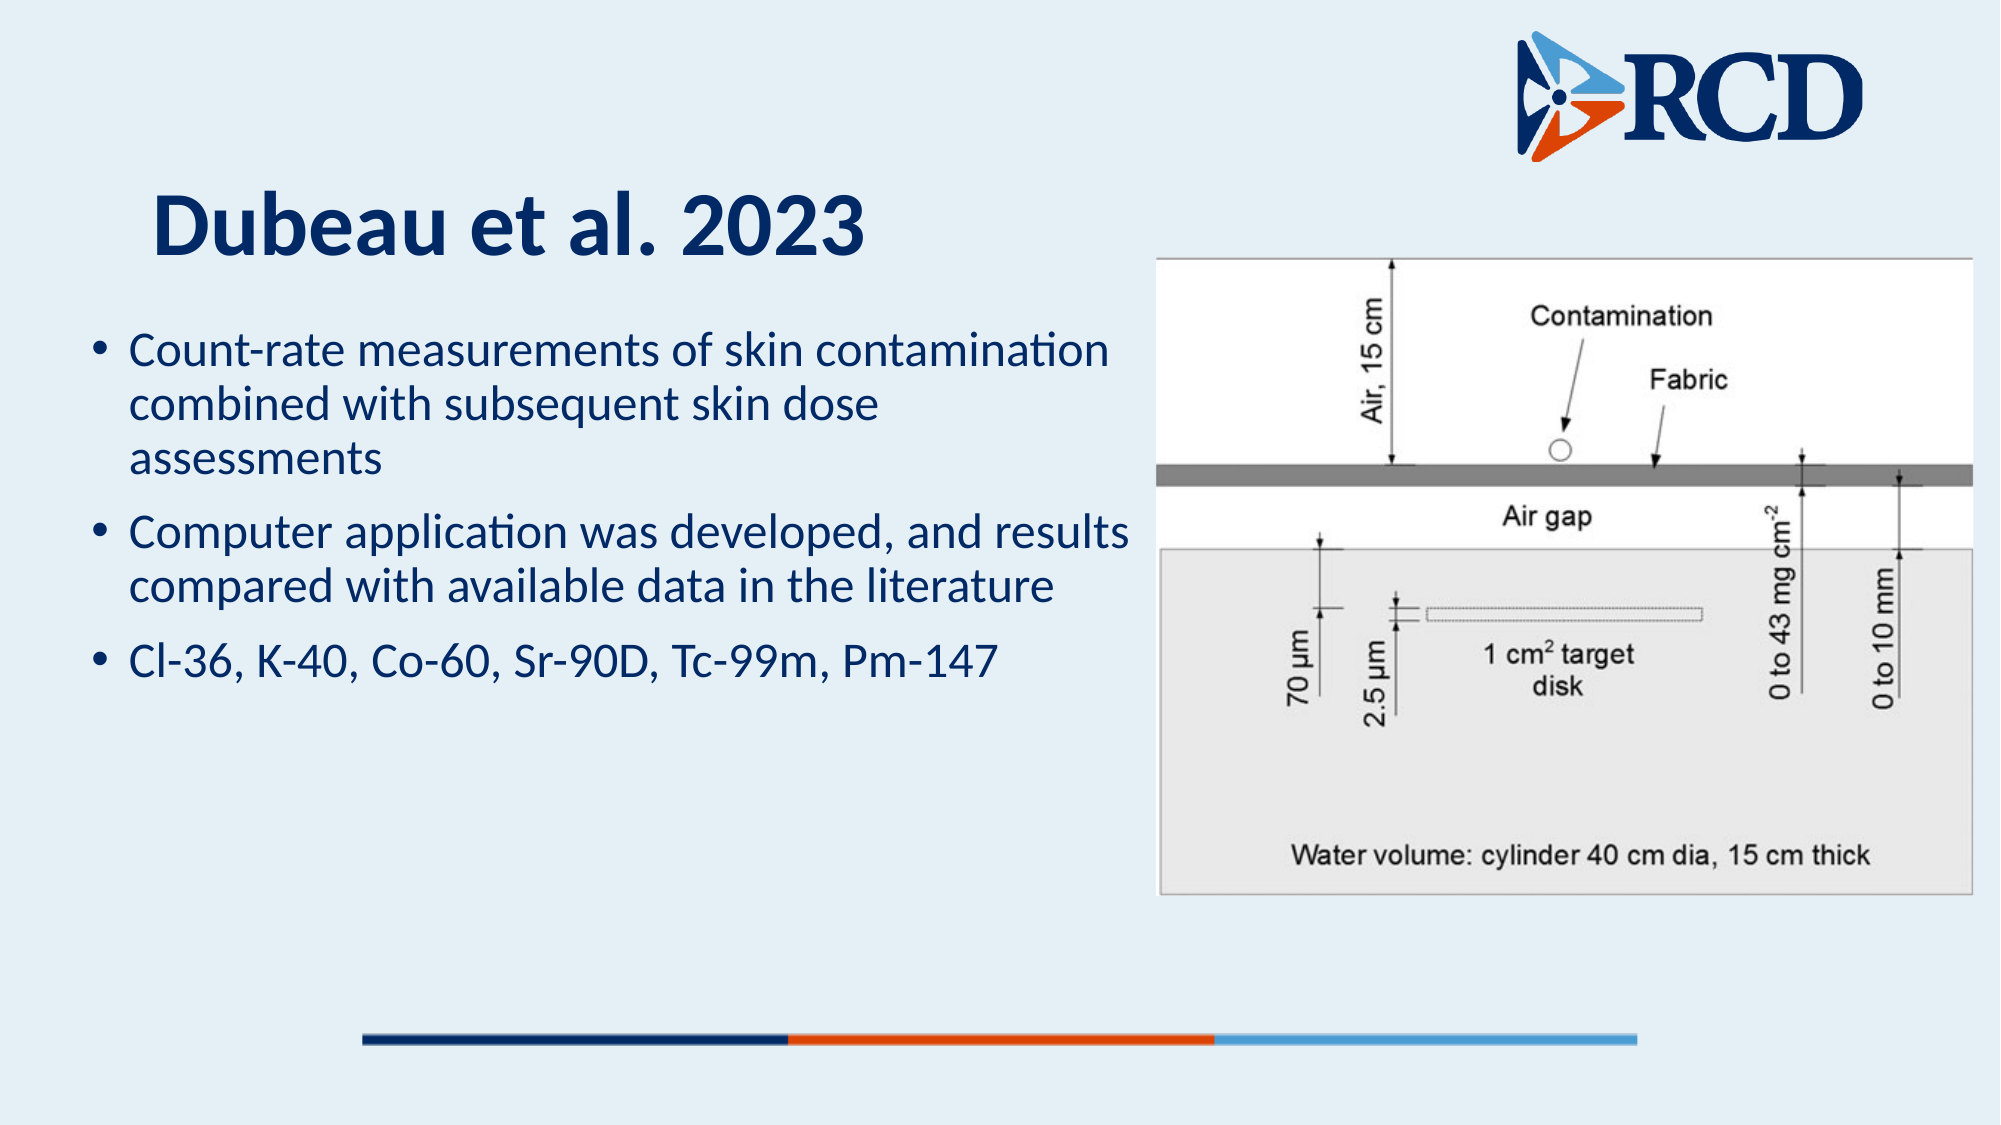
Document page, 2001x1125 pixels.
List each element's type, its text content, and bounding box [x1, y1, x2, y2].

picture [1155, 257, 1974, 896]
list Count-rate measurements of skin contamination combined with subsequent skin dose assessments Computer application was developed, and results compared with available data in the literature Cl-36, K-40, Co-60, Sr-90D, Tc-99m, Pm-147 [76, 315, 1156, 1001]
title Dubeau et al. 2023 [137, 143, 1863, 309]
